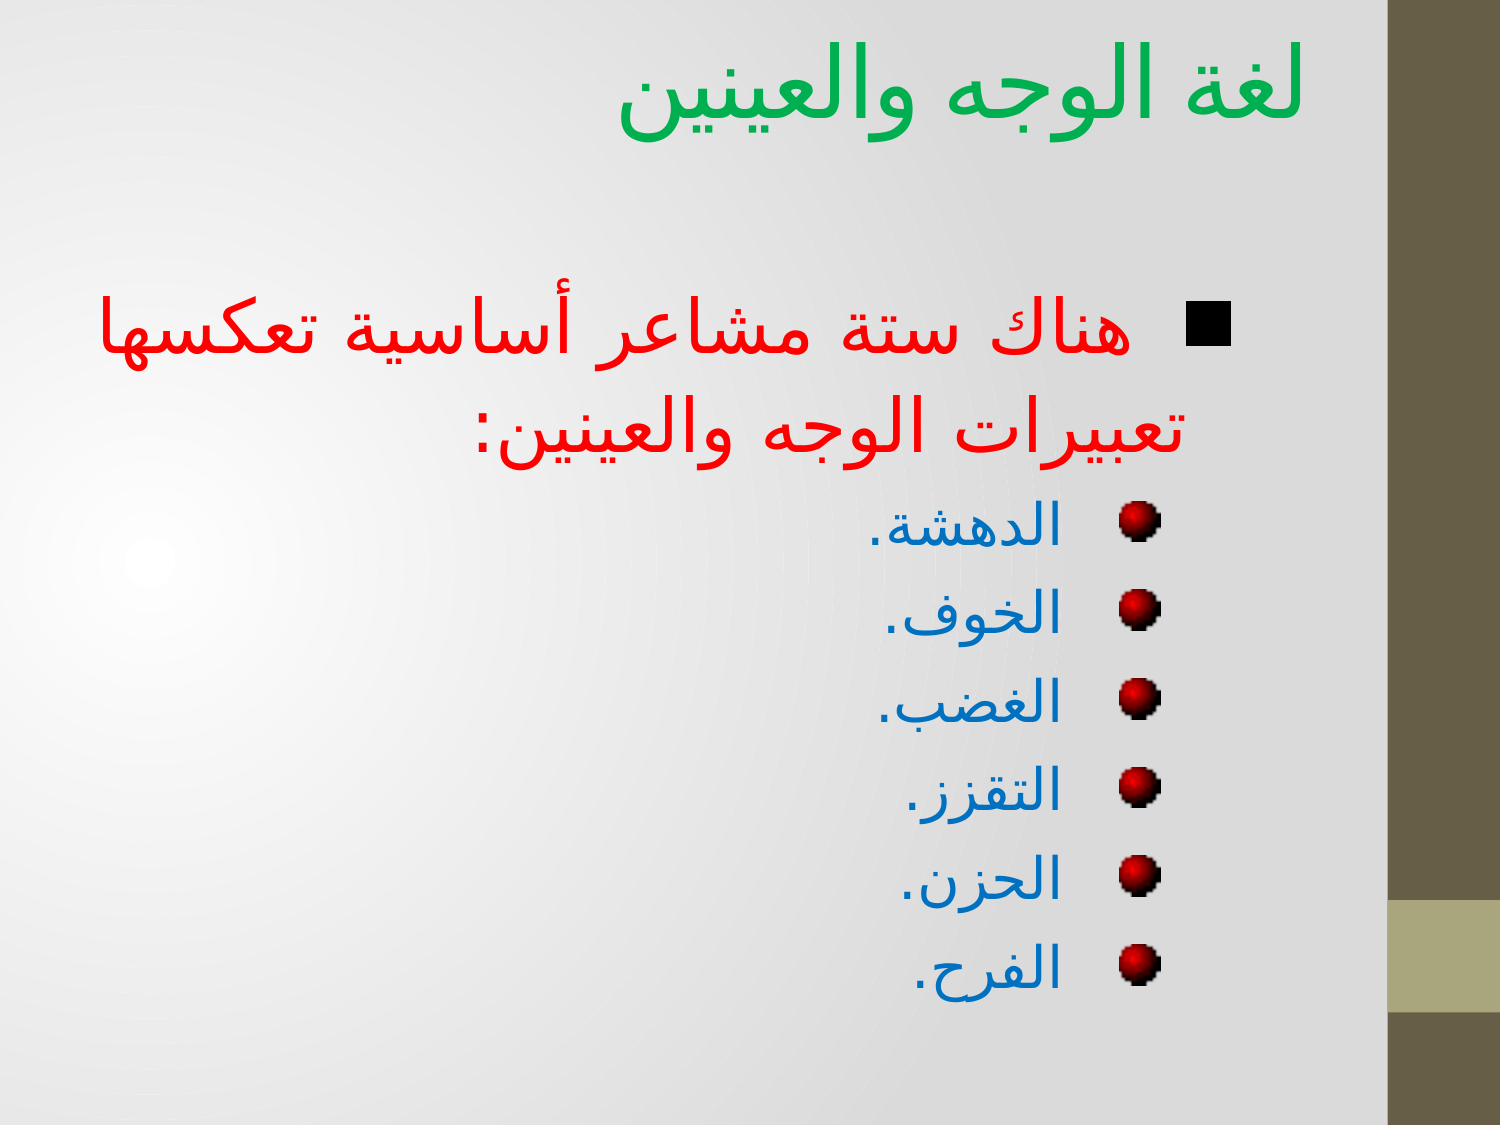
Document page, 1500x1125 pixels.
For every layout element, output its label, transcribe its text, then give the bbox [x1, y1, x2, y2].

picture [1119, 944, 1161, 986]
picture [1119, 678, 1161, 720]
picture [1119, 501, 1161, 542]
picture [1119, 855, 1161, 897]
list هناك ستة مشاعر أساسية تعكسها تعبيرات الوجه والعينين: الدهشة. الخوف. الغضب. التقزز. الحزن. الفرح. [75, 262, 1325, 1050]
title لغة الوجه والعينين [75, 45, 1325, 233]
picture [1119, 767, 1161, 808]
picture [1119, 589, 1161, 631]
picture [1182, 297, 1236, 351]
